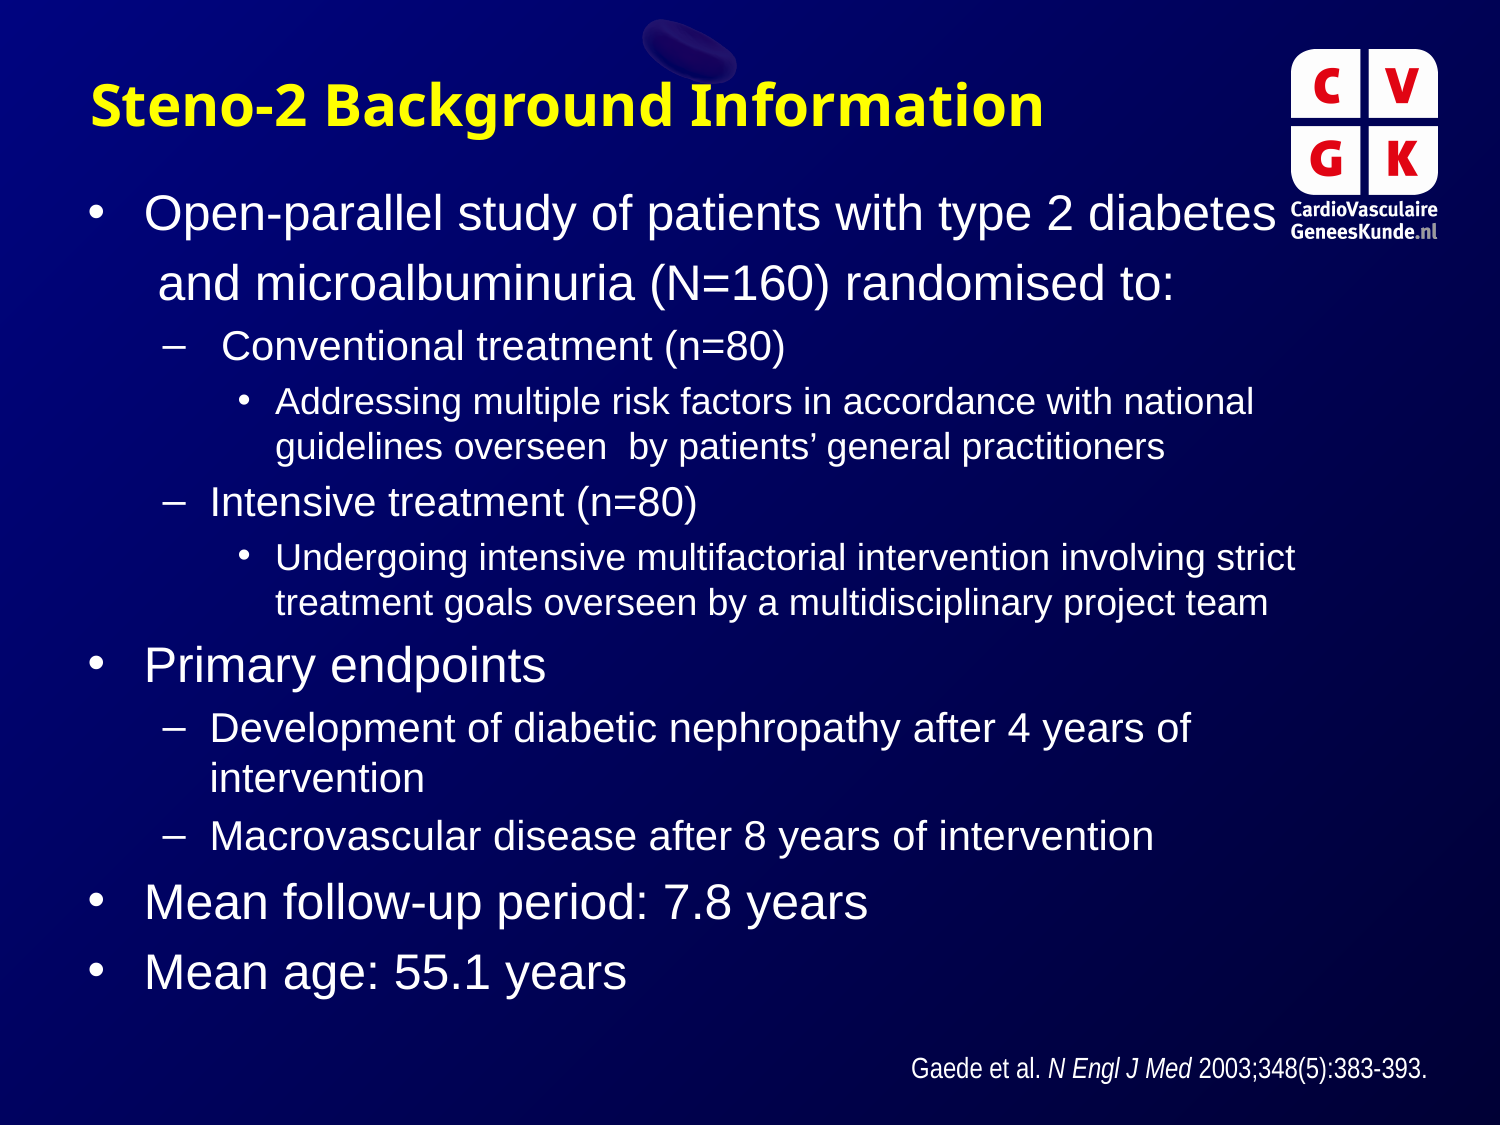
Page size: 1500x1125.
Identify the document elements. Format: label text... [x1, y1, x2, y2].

list Open-parallel study of patients with type 2 diabetes and microalbuminuria (N=160) randomised to: Conventional treatment (n=80) Addressing multiple risk factors in accordance with national guidelines overseen by patients’ general practitioners Intensive treatment (n=80) Undergoing intensive multifactorial intervention involving strict treatment goals overseen by a multidisciplinary project team Primary endpoints Development of diabetic nephropathy after 4 years of intervention Macrovascular disease after 8 years of intervention Mean follow-up period: 7.8 years Mean age: 55.1 years [72, 173, 1423, 974]
text_box Gaede et al. N Engl J Med 2003;348(5):383-393. [75, 1042, 1444, 1087]
picture [1291, 49, 1438, 239]
title Steno-2 Background Information [75, 60, 1419, 173]
